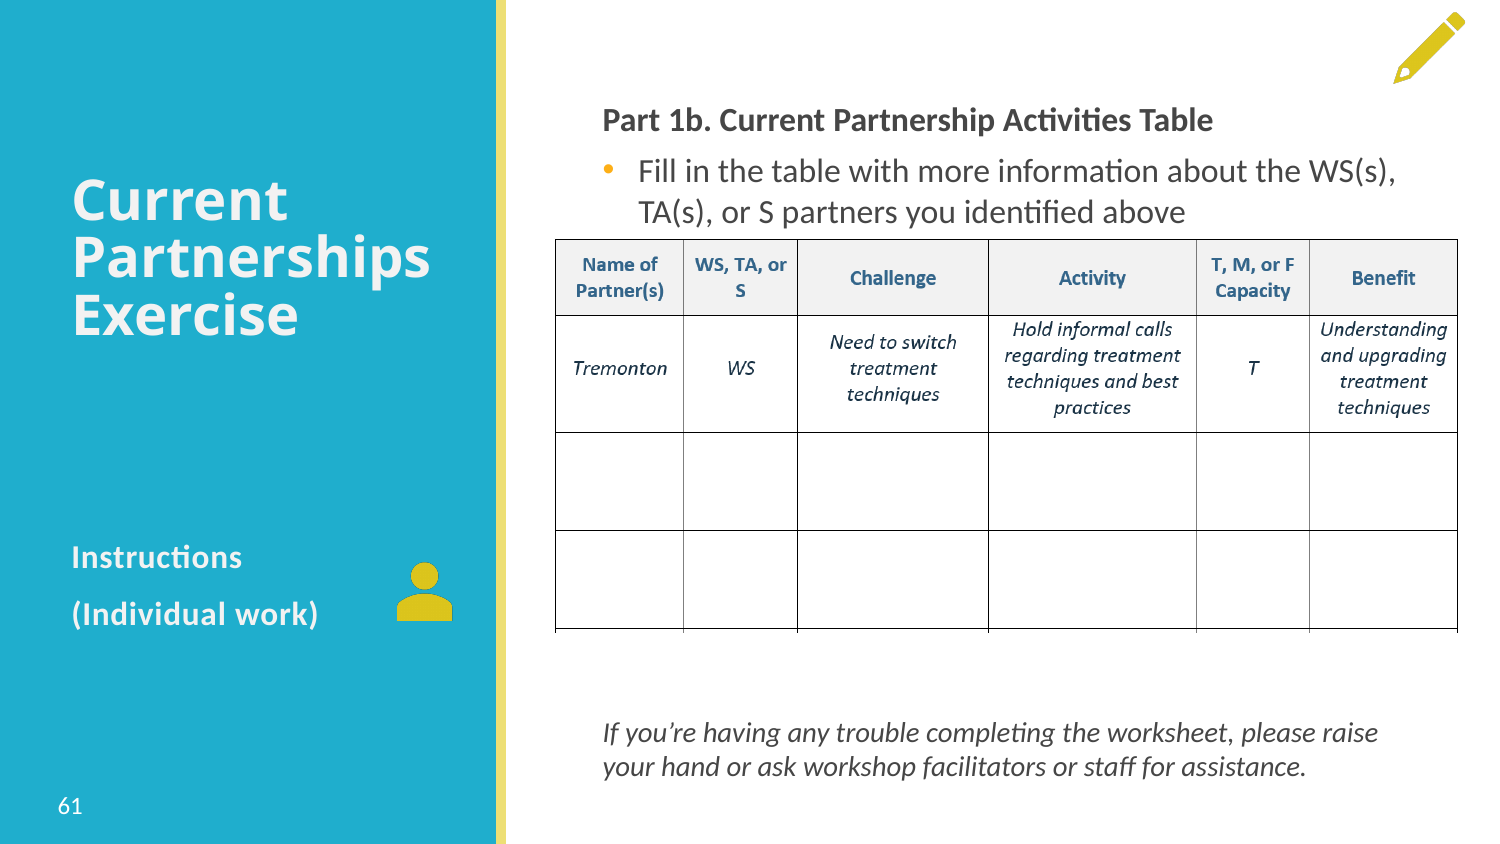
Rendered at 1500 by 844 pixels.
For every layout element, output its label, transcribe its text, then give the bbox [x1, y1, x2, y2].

title Current Partnerships Exercise [56, 73, 451, 355]
list Instructions (Individual work) [56, 532, 451, 780]
picture [383, 550, 466, 633]
picture [1386, 5, 1472, 91]
picture [554, 238, 1462, 633]
slide_number 61 [16, 782, 124, 828]
list Part 1b. Current Partnership Activities Table Fill in the table with more information about the WS(s), TA(s), or S partners you identified above If you’re having any trouble completing the worksheet, please raise your hand or ask workshop facilitators or staff for assistance. [587, 90, 1430, 238]
list Part 1b. Current Partnership Activities Table Fill in the table with more information about the WS(s), TA(s), or S partners you identified above If you’re having any trouble completing the worksheet, please raise your hand or ask workshop facilitators or staff for assistance. [587, 633, 1430, 797]
